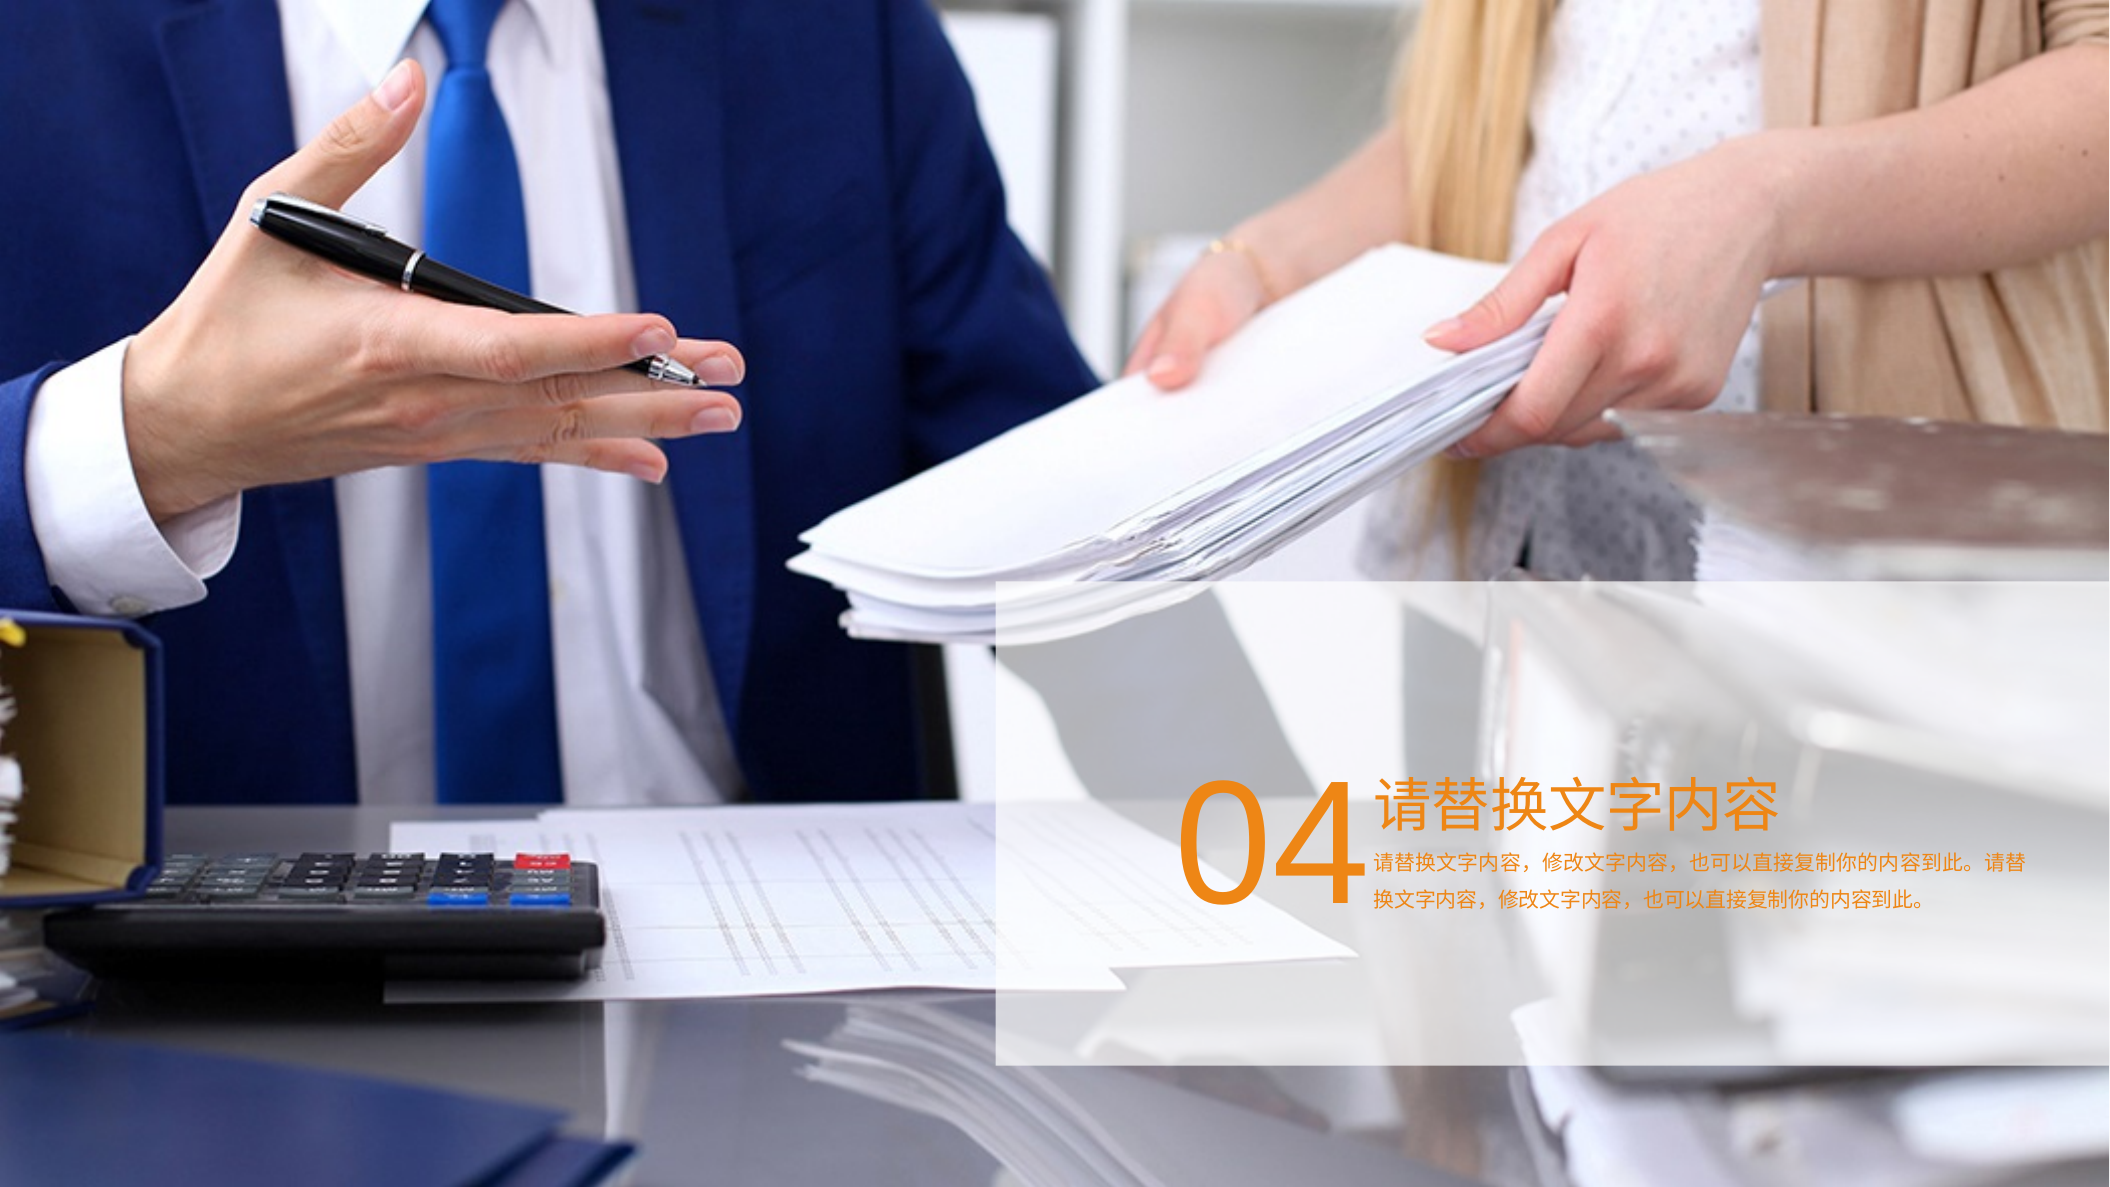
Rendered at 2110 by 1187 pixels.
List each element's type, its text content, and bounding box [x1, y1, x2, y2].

text_box 请替换文字内容 [1373, 746, 1842, 837]
text_box 请替换文字内容，修改文字内容，也可以直接复制你的内容到此。请替换文字内容，修改文字内容，也可以直接复制你的内容到此。 [1373, 837, 2027, 912]
text_box 04 [1127, 720, 1417, 946]
text_box [0, 0, 2110, 1187]
text_box [995, 580, 2110, 1067]
